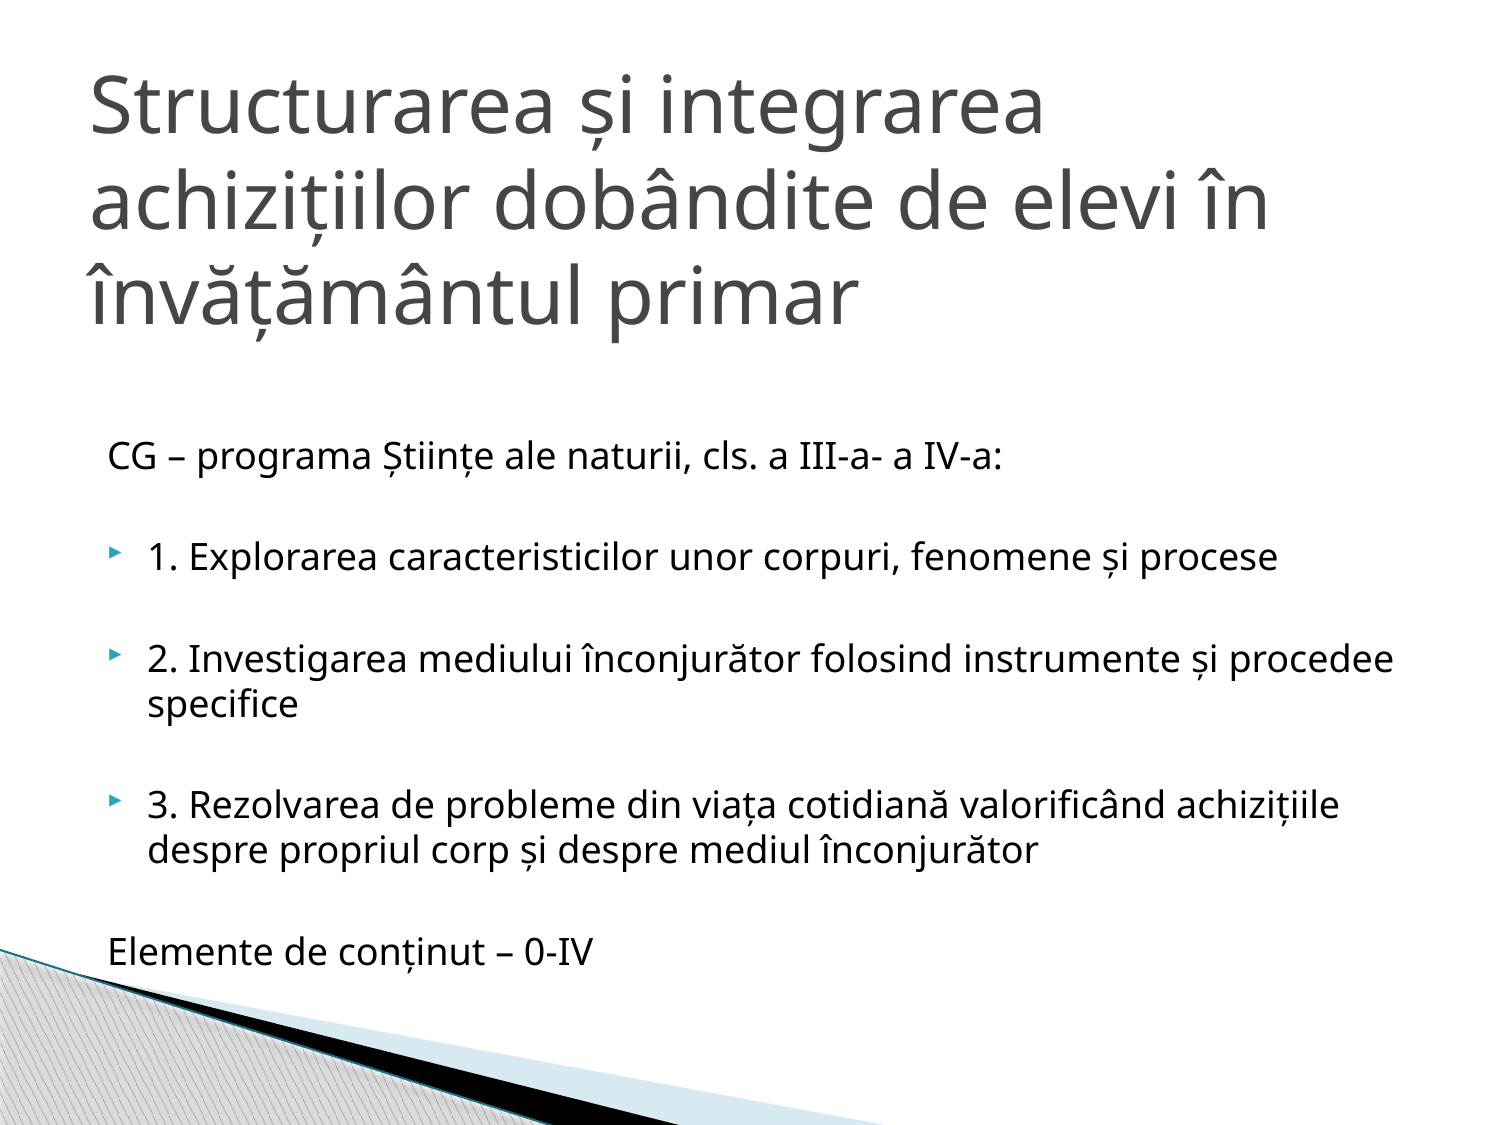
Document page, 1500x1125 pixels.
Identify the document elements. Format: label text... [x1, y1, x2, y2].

list CG – programa Științe ale naturii, cls. a III-a- a IV-a: 1. Explorarea caracteristicilor unor corpuri, fenomene şi procese 2. Investigarea mediului înconjurător folosind instrumente şi procedee specifice 3. Rezolvarea de probleme din viaţa cotidiană valorificând achiziţiile despre propriul corp şi despre mediul înconjurător Elemente de conținut – 0-IV [75, 373, 1425, 986]
title Structurarea și integrarea achiziţiilor dobândite de elevi în învățământul primar [75, 45, 1425, 350]
